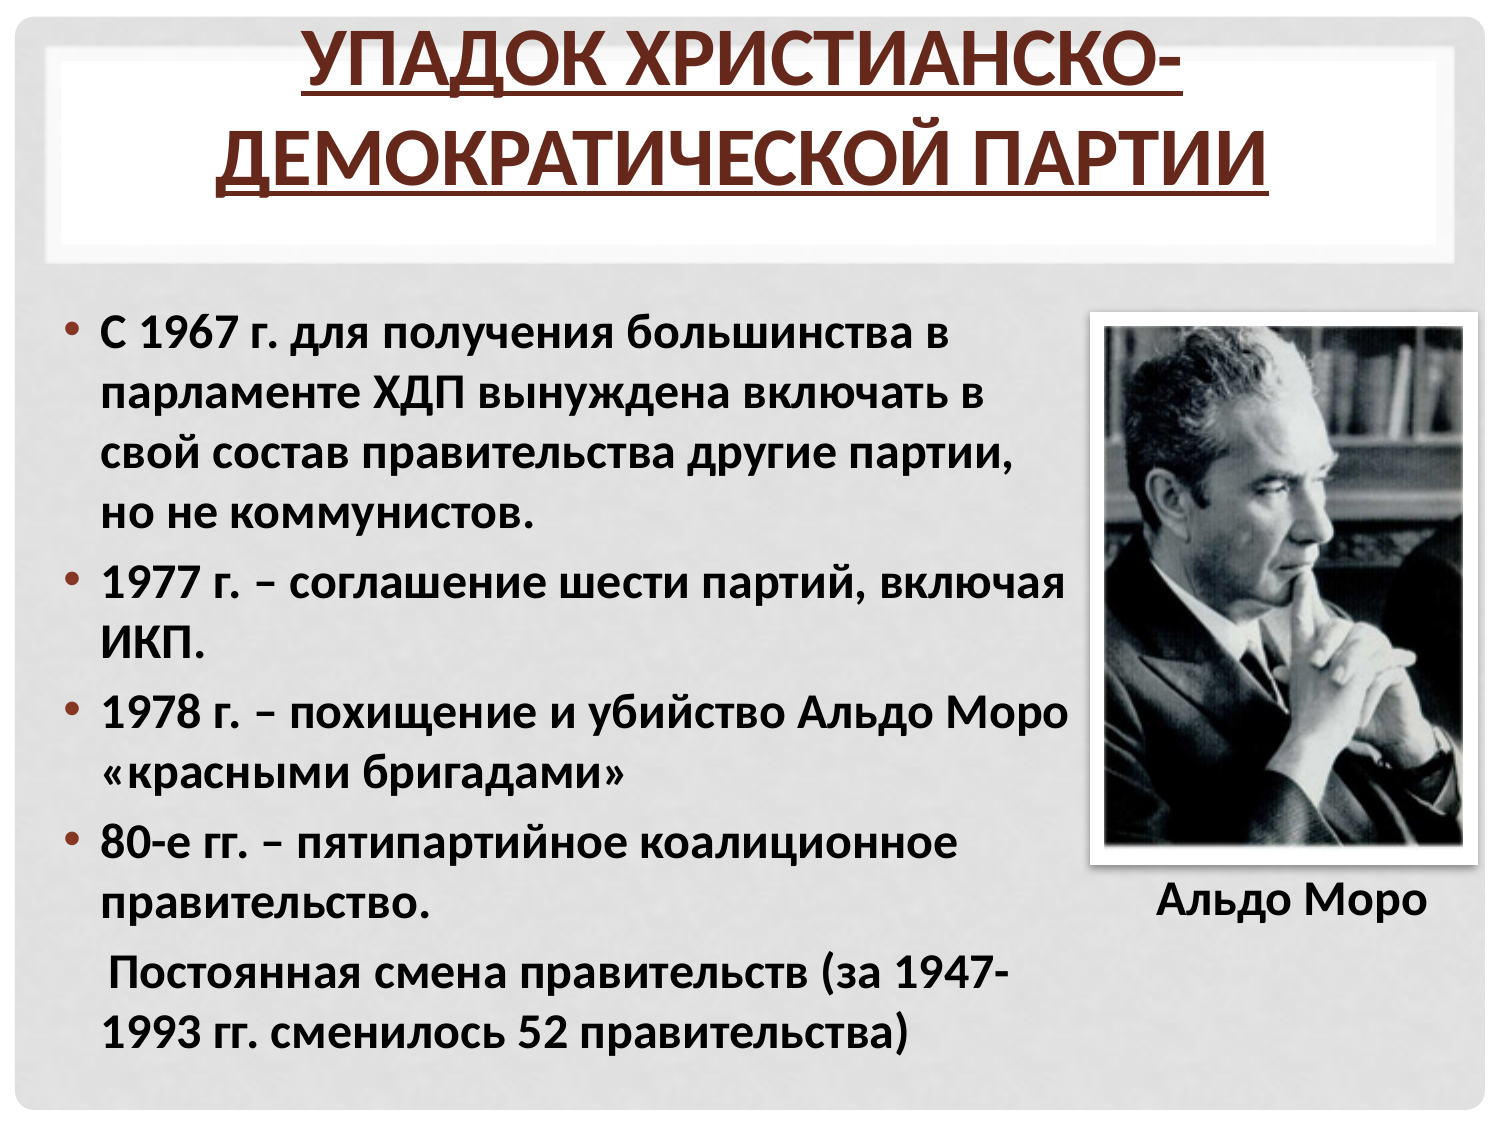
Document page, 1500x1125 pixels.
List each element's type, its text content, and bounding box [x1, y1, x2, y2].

text_box Альдо Моро [1141, 857, 1444, 933]
title Упадок Христианско-демократической партии [64, 42, 1420, 161]
list С 1967 г. для получения большинства в парламенте ХДП вынуждена включать в свой состав правительства другие партии, но не коммунистов. 1977 г. – соглашение шести партий, включая ИКП. 1978 г. – похищение и убийство Альдо Моро «красными бригадами» 80-е гг. – пятипартийное коалиционное правительство. Постоянная смена правительств (за 1947-1993 гг. сменилось 52 правительства) [29, 290, 1093, 1083]
picture [1104, 325, 1464, 851]
